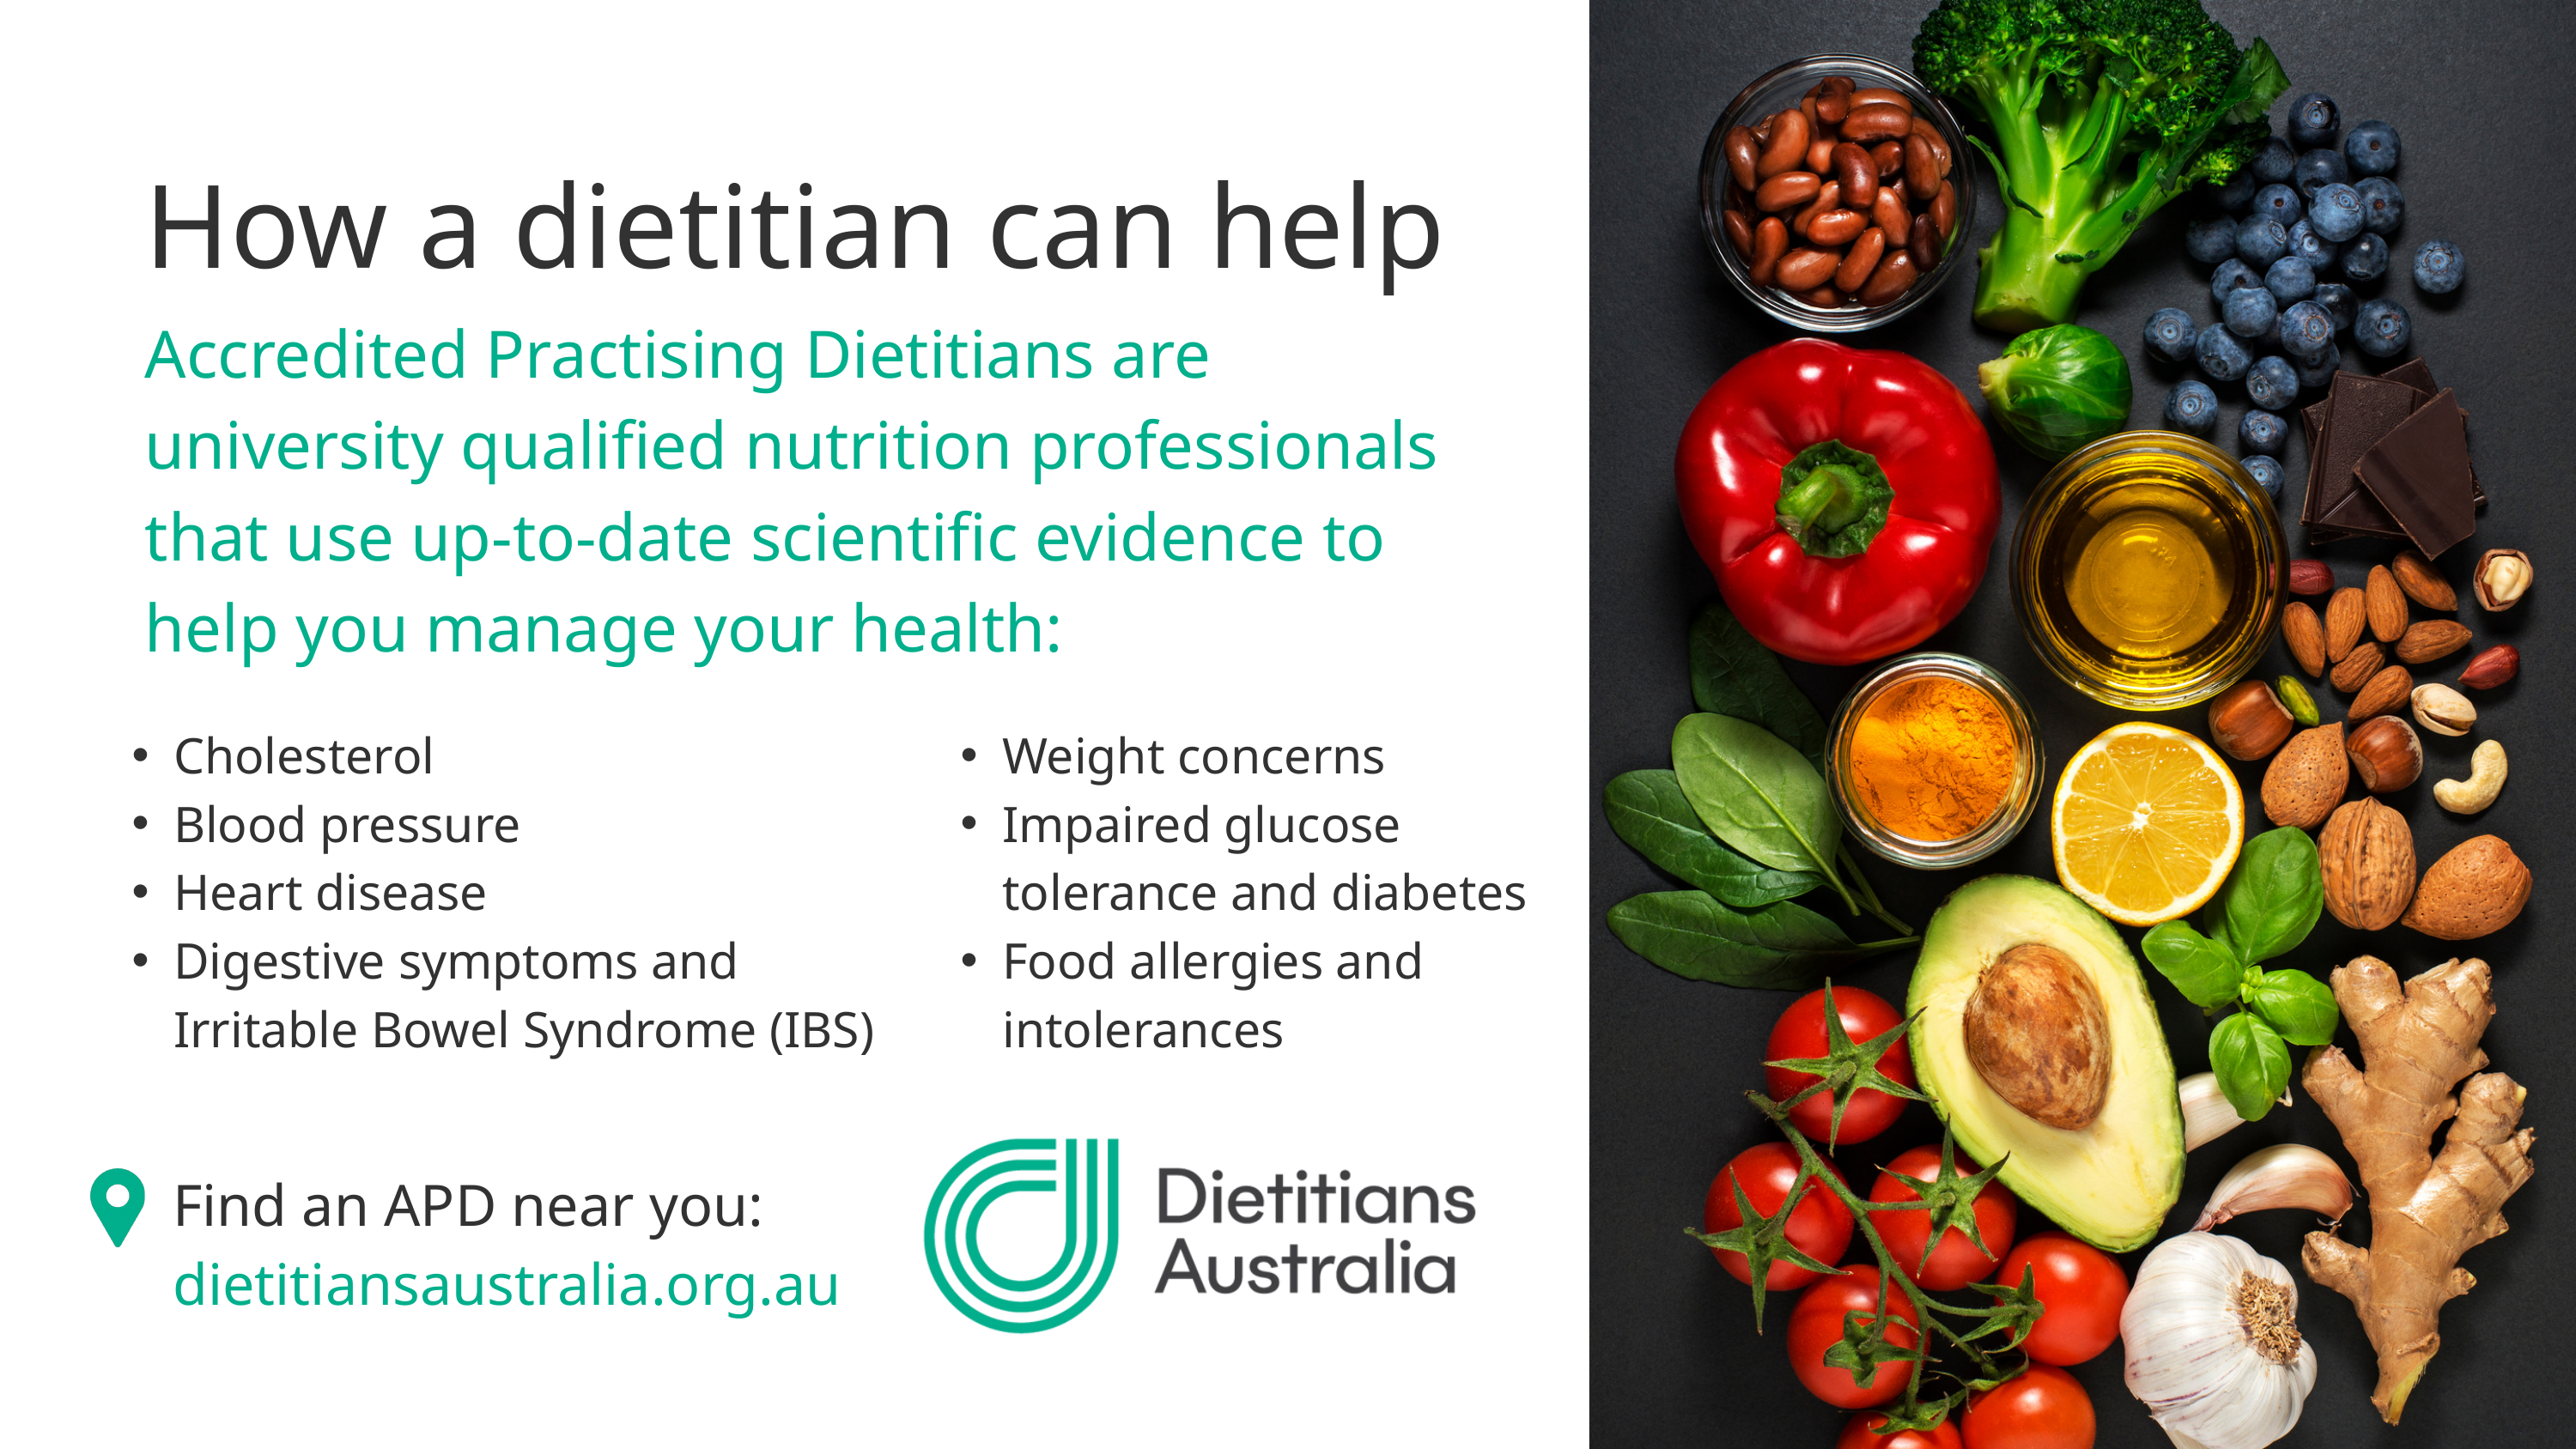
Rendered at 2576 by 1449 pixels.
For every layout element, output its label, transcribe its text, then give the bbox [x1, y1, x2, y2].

text_box dietitiansaustralia.org.au [173, 1238, 847, 1317]
text_box [90, 1168, 145, 1247]
text_box Find an APD near you: [173, 1157, 874, 1238]
text_box [846, 1055, 1554, 1417]
text_box Accredited Practising Dietitians are university qualified nutrition professionals that use up-to-date scientific evidence to help you manage your health: [144, 299, 1480, 666]
text_box Cholesterol Blood pressure Heart disease Digestive symptoms and Irritable Bowel Syndrome (IBS) [90, 714, 883, 1058]
text_box How a dietitian can help [144, 129, 1480, 291]
text_box Weight concerns Impaired glucose tolerance and diabetes Food allergies and intolerances [919, 714, 1599, 1058]
text_box [1589, 0, 2576, 1449]
